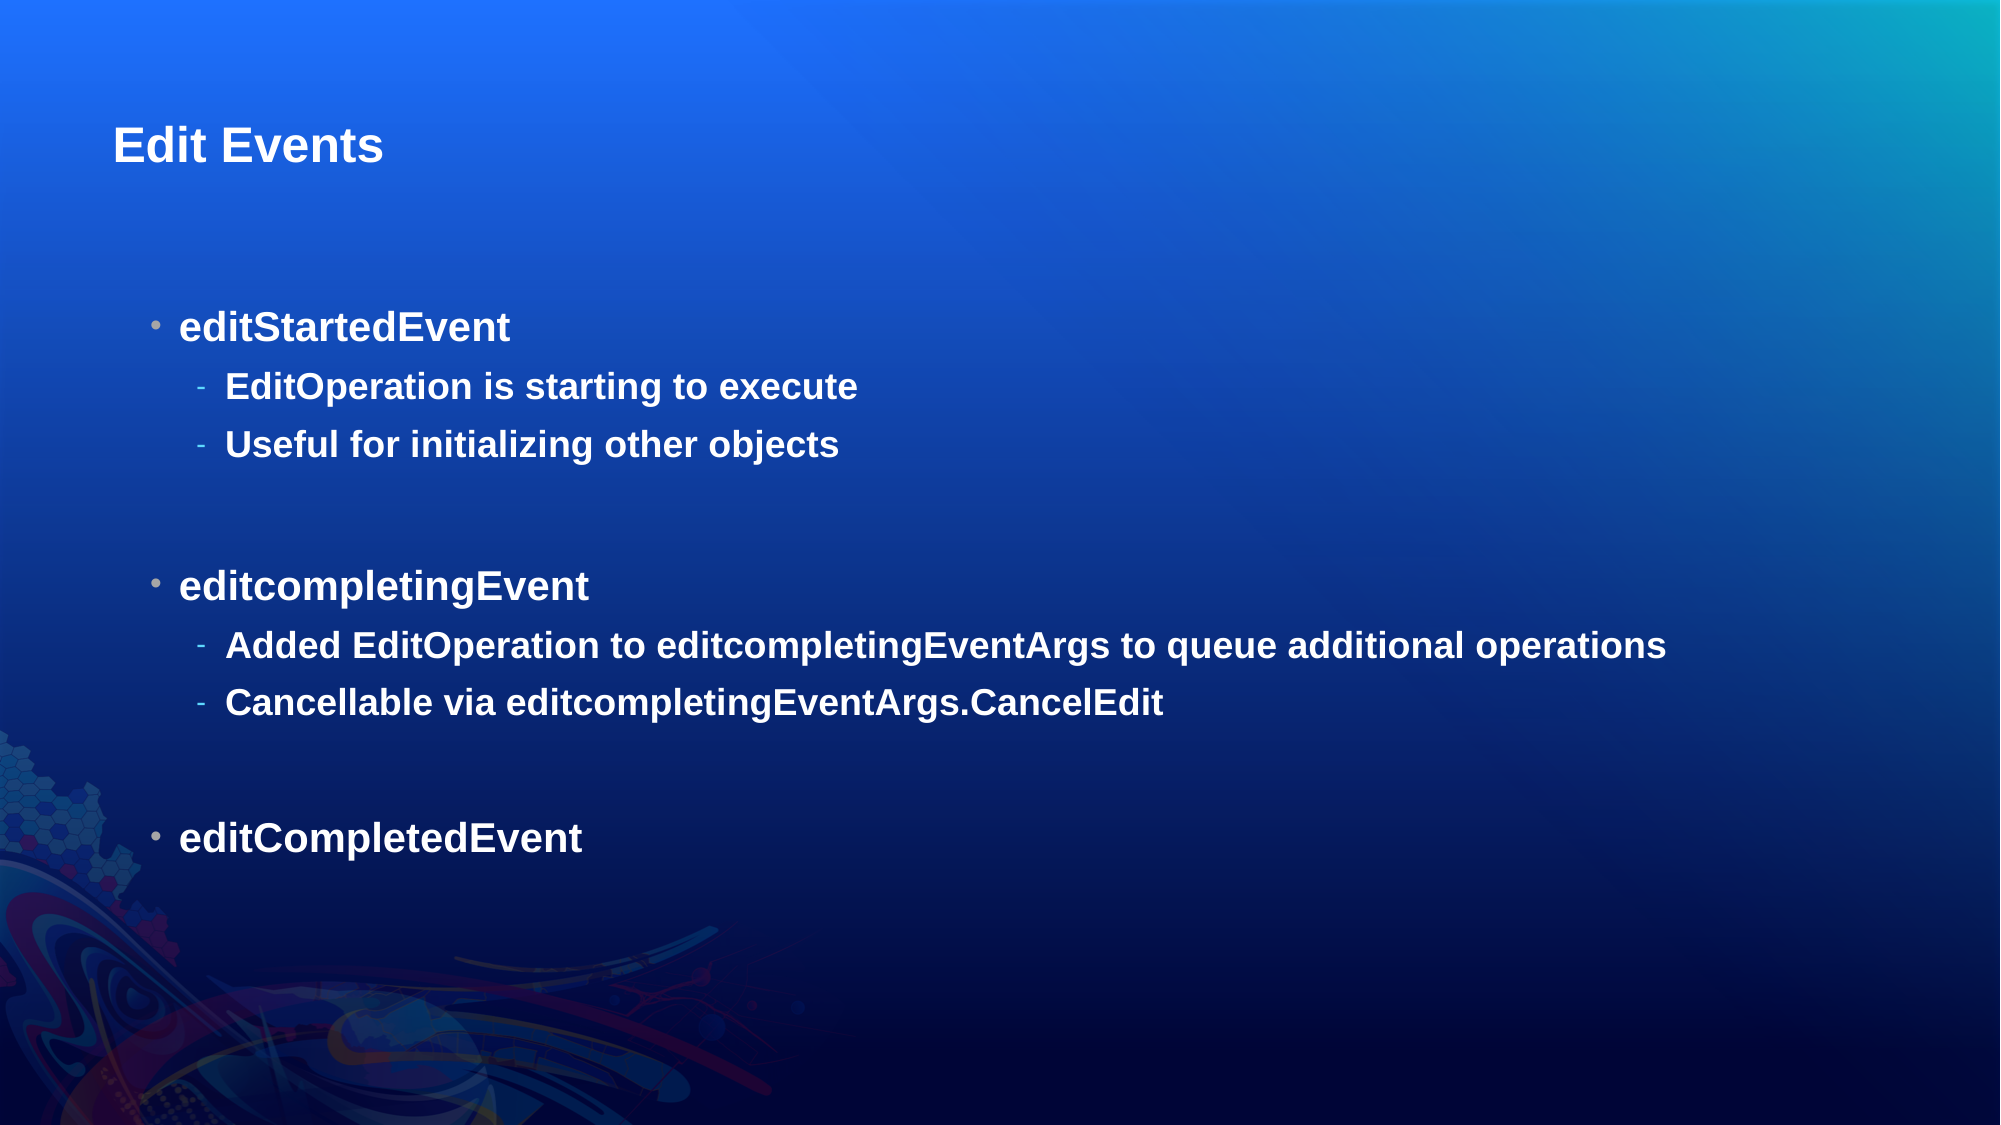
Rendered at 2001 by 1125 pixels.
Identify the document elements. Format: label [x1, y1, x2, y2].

text_box [0, 0, 2000, 1125]
